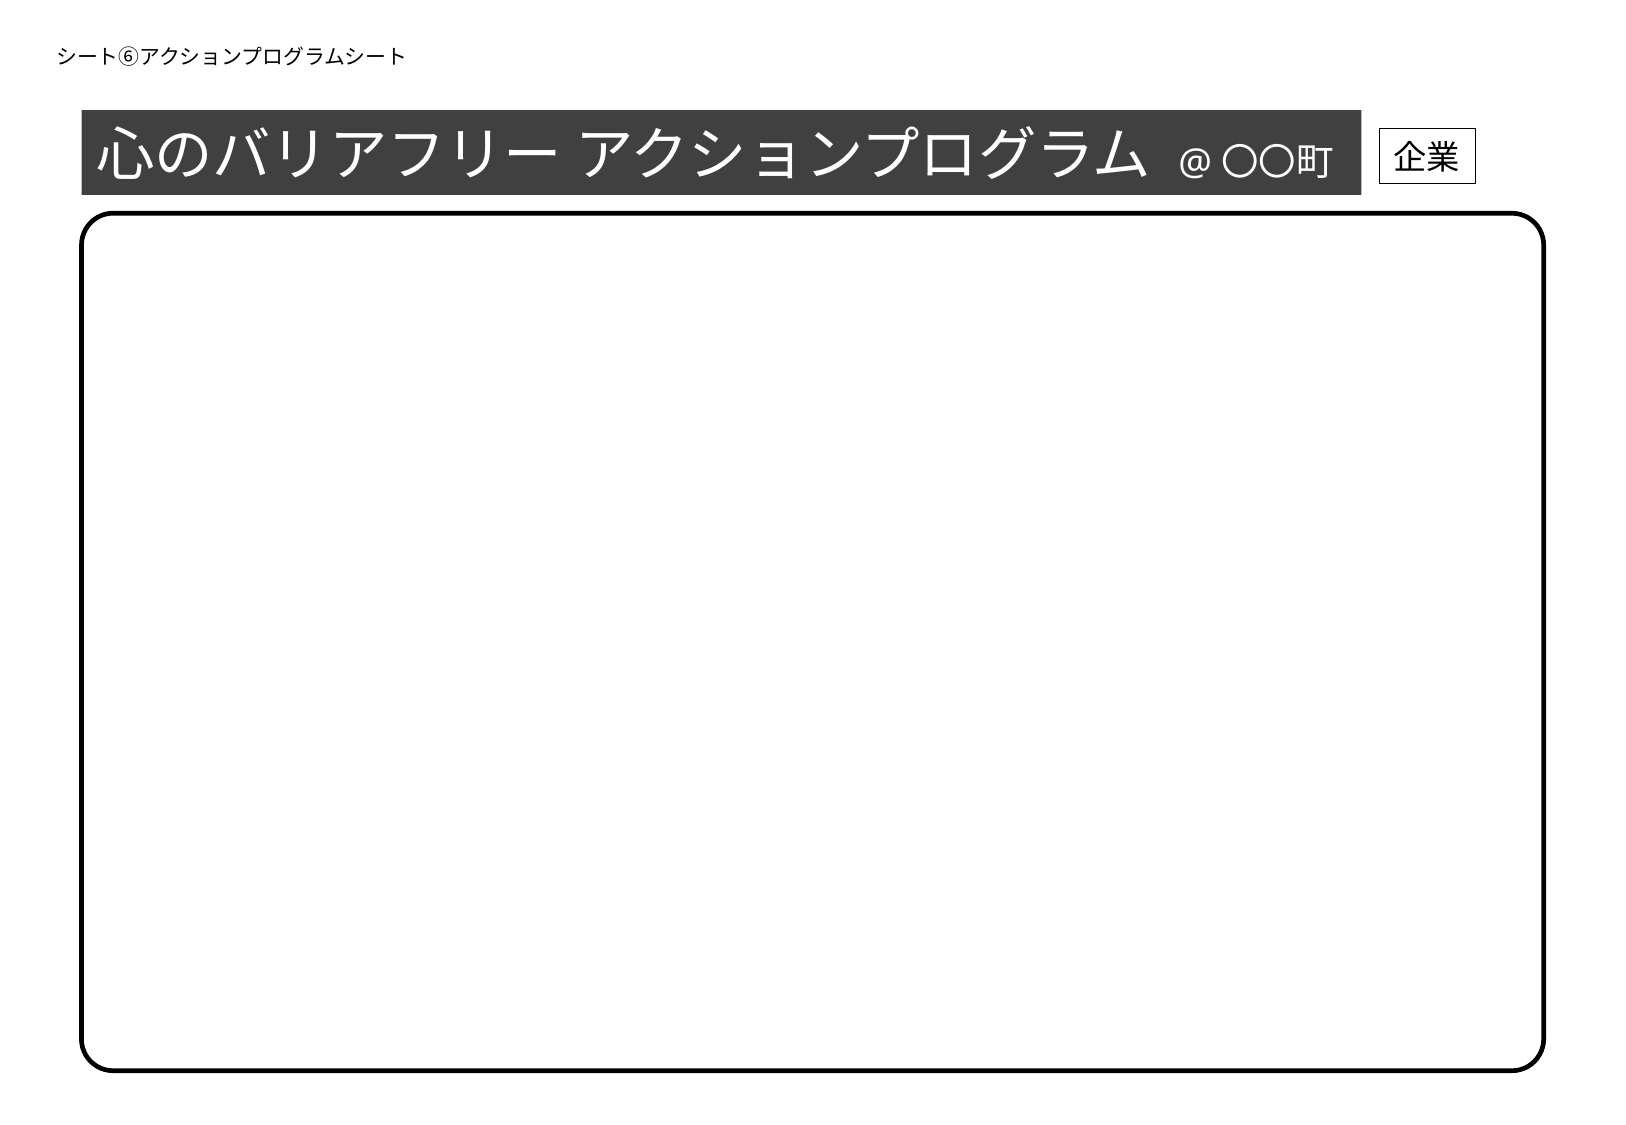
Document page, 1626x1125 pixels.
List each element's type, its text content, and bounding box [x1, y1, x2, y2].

text_box シート⑥アクションプログラムシート [41, 36, 423, 77]
text_box 企業 [1379, 128, 1476, 184]
text_box 心のバリアフリー アクションプログラム @〇〇町 [81, 110, 1362, 195]
text_box [80, 212, 1545, 1072]
